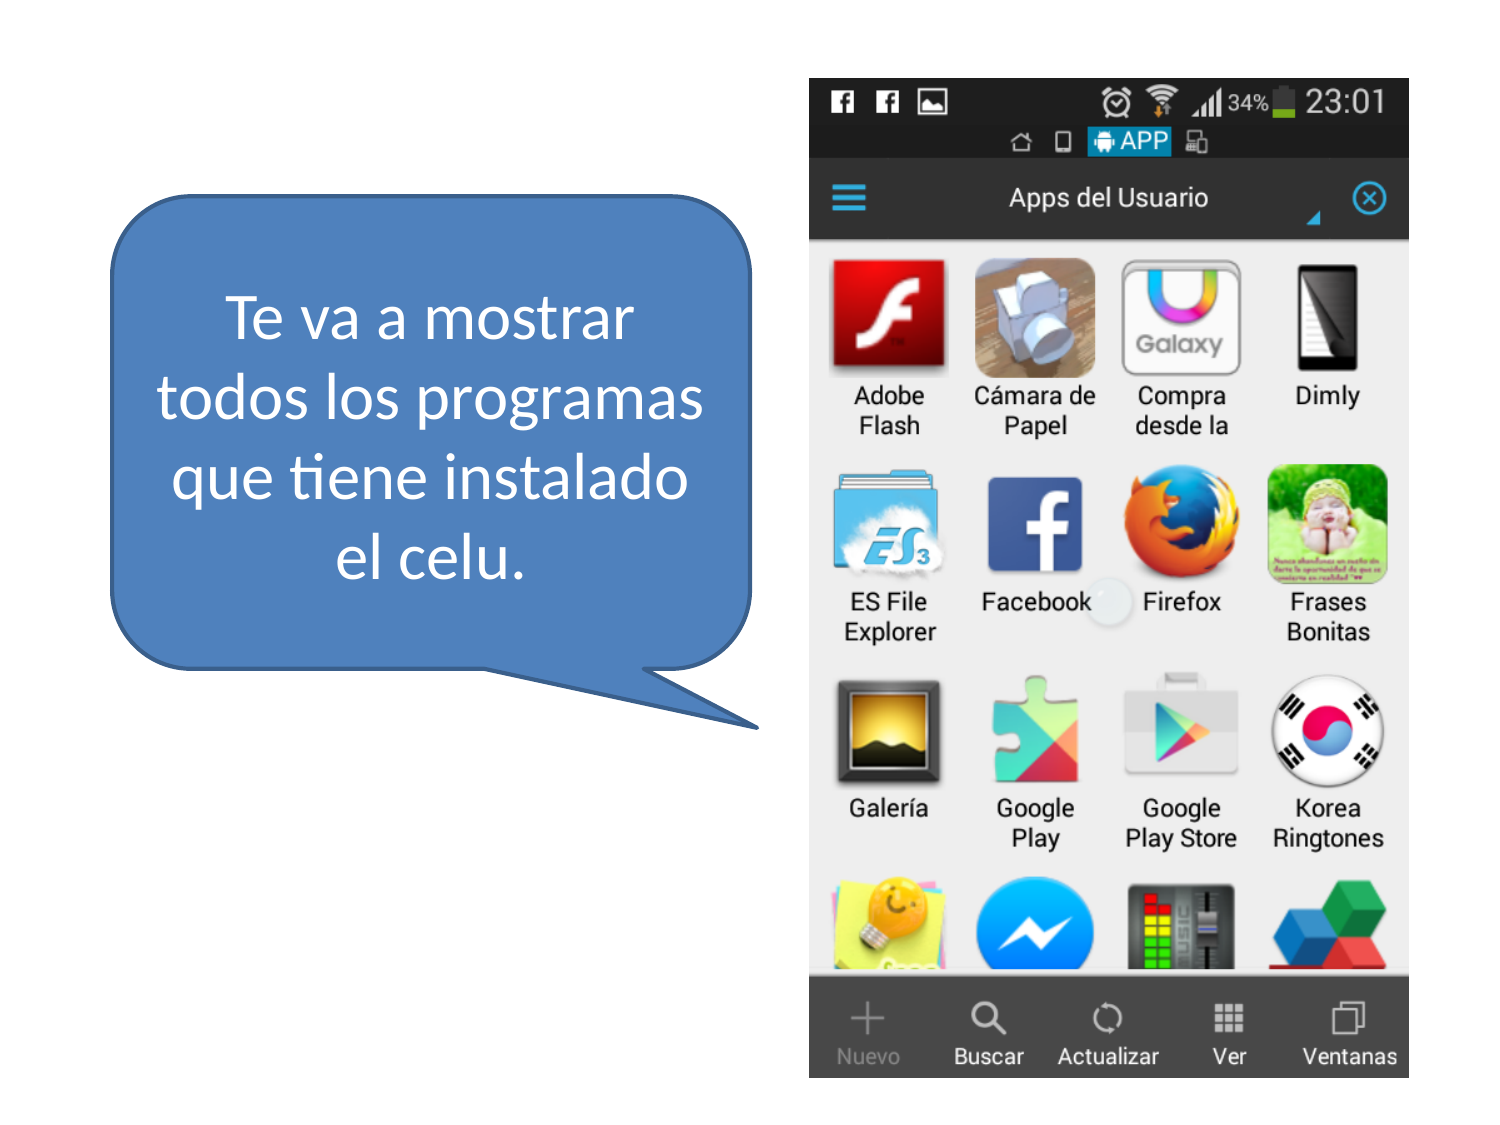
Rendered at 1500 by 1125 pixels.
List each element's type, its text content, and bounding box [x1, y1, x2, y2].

picture [808, 77, 1409, 1078]
text_box Te va a mostrar todos los programas que tiene instalado el celu. [109, 194, 760, 730]
